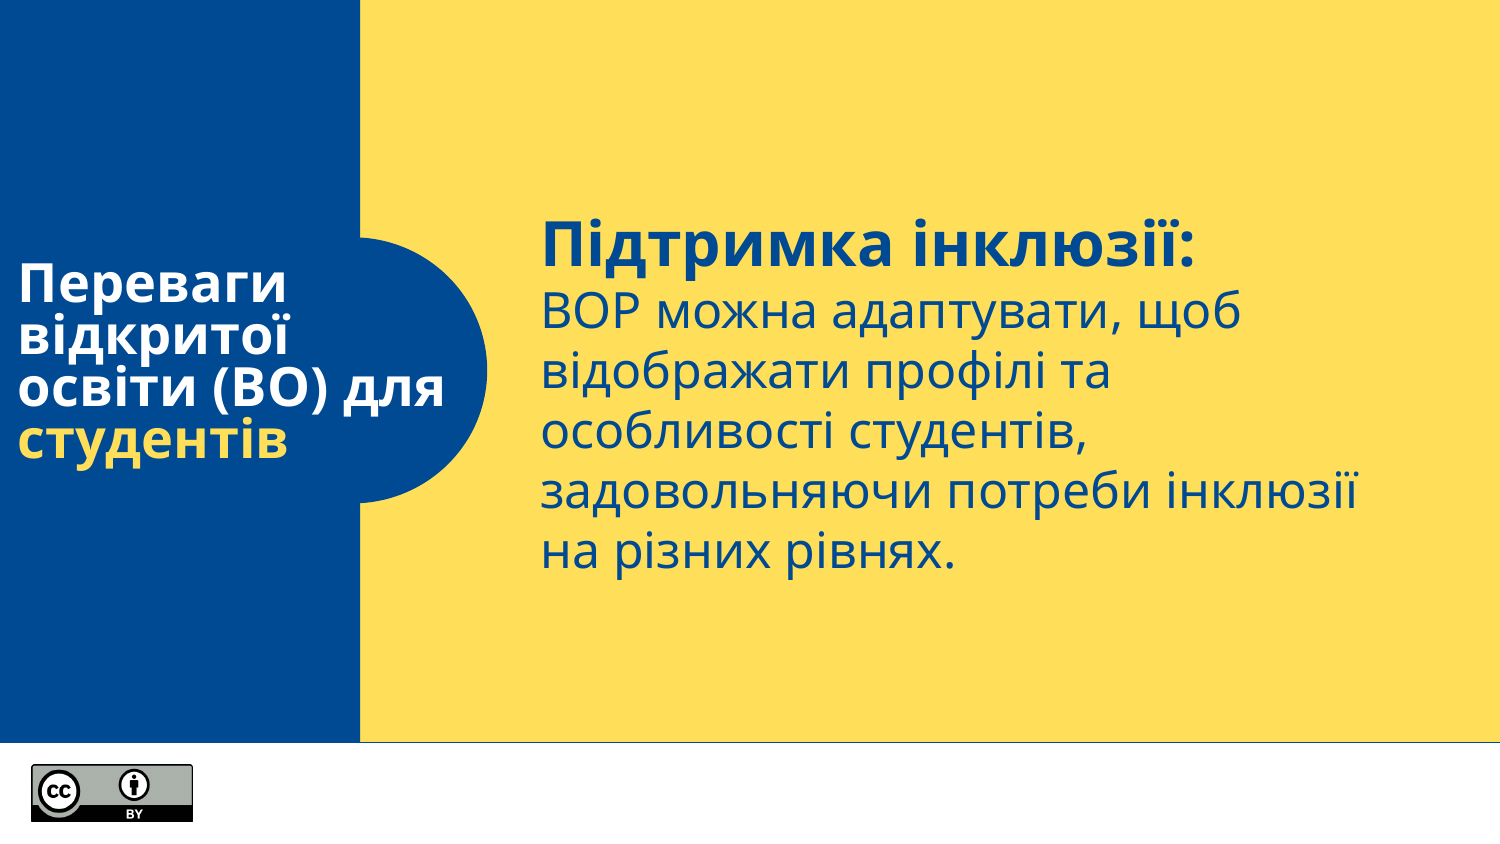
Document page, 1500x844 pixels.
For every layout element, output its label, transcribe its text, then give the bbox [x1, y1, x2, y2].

text_box [304, 237, 401, 246]
text_box Підтримка інклюзії: BOP можна адаптувати, щоб відображати профілі та особливості студентів, задовольняючи потреби інклюзії на різних рівнях. [525, 188, 1420, 718]
text_box [480, 327, 488, 414]
text_box [0, 750, 1500, 844]
picture [31, 764, 193, 822]
text_box [0, 0, 361, 742]
text_box [282, 484, 423, 504]
text_box Переваги відкритої освіти (BO) для студентів [3, 246, 480, 484]
